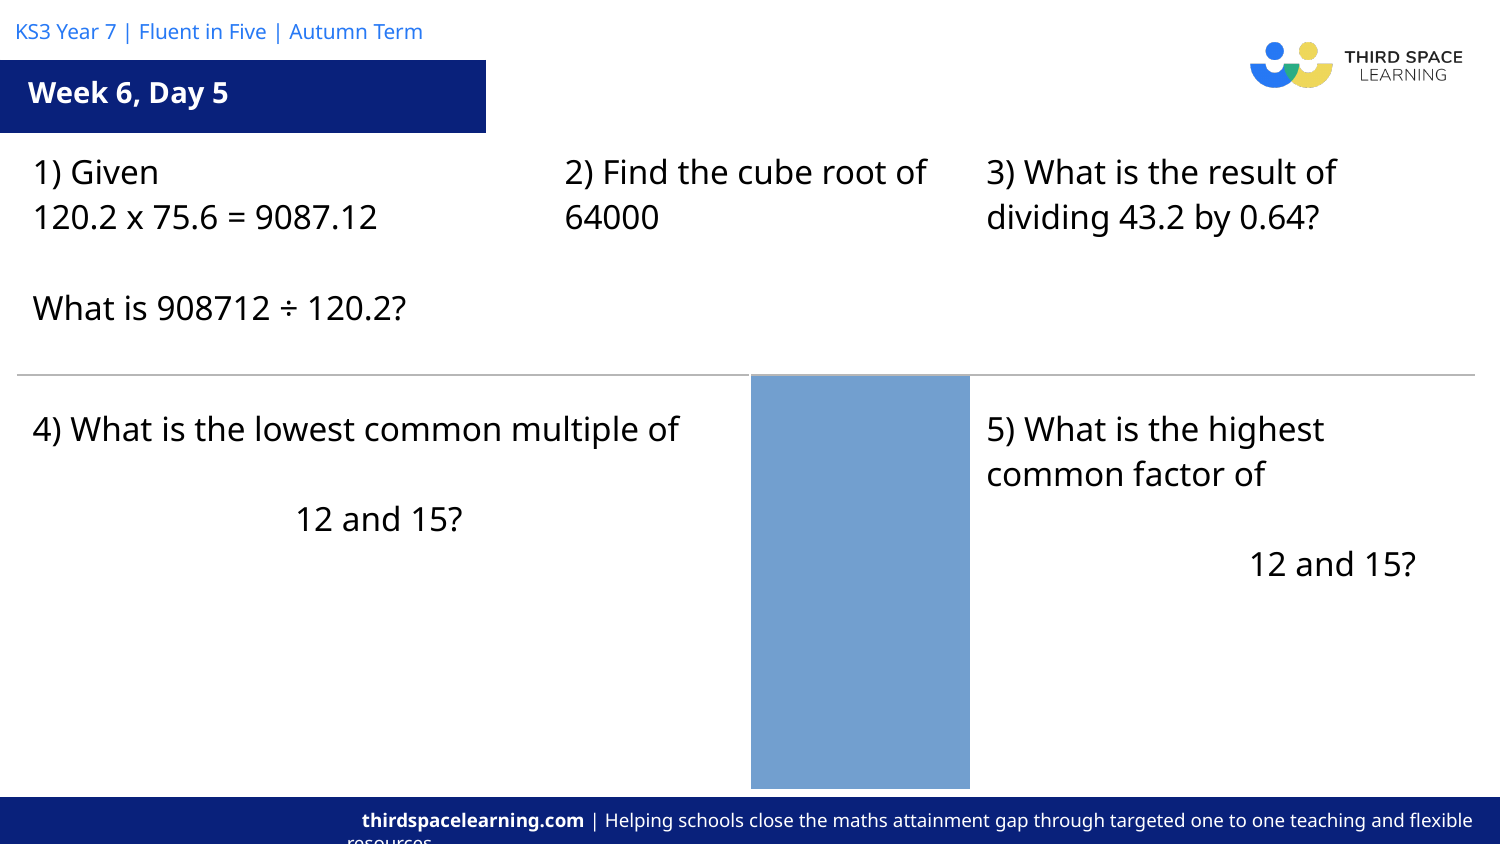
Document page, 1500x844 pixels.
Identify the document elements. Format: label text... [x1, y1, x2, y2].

text_box Week 6, Day 5 [13, 59, 383, 125]
table_header 1) Given 120.2 x 75.6 = 9087.12 What is 908712 ÷ 120.2? [19, 142, 549, 374]
table_cell 5) What is the highest common factor of 12 and 15? [972, 376, 1474, 788]
table_cell 4) What is the lowest common multiple of 12 and 15? [19, 376, 749, 788]
table_header 2) Find the cube root of 64000 [550, 142, 970, 374]
picture [1250, 33, 1465, 99]
table_header 3) What is the result of dividing 43.2 by 0.64? [972, 142, 1474, 374]
